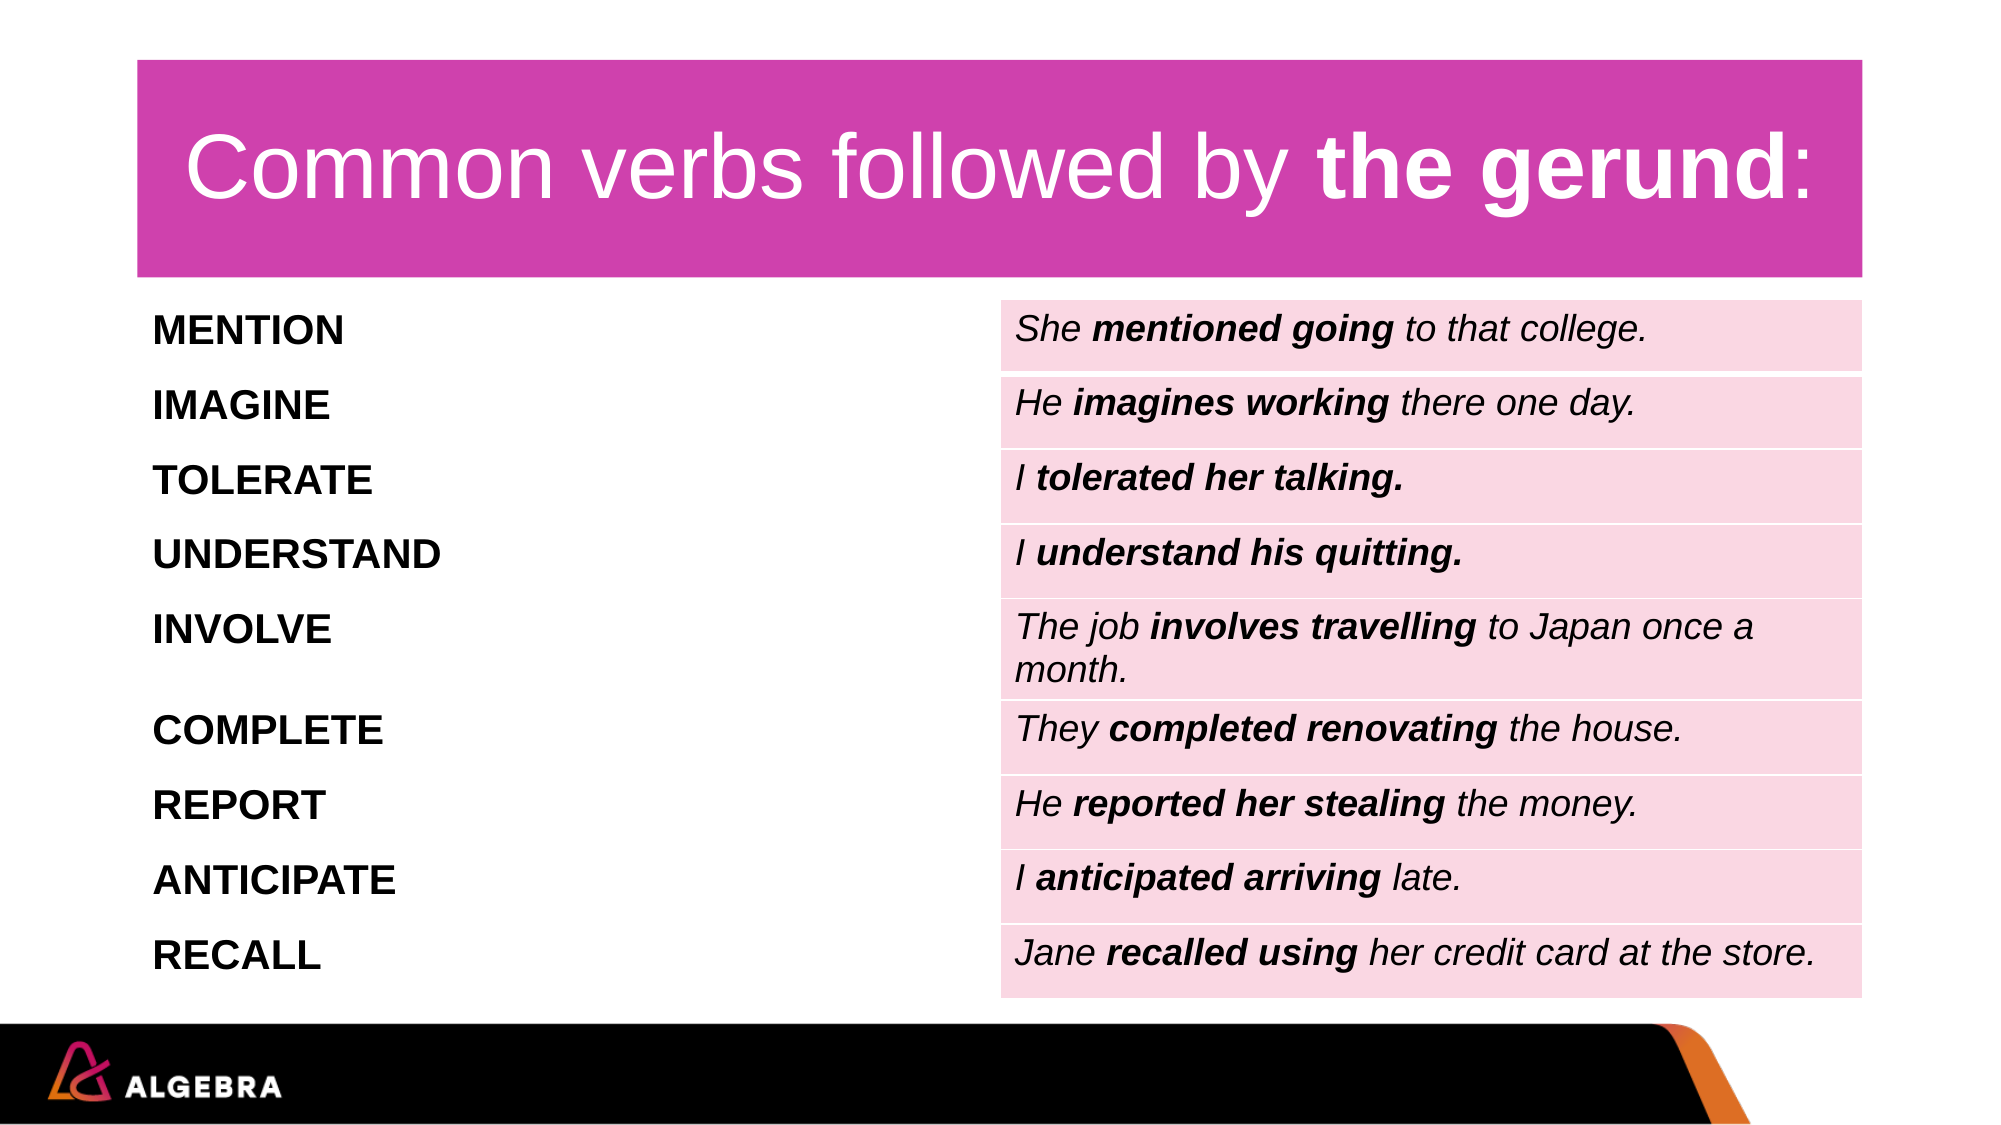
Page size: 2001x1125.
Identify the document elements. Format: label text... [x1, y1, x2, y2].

picture [0, 1023, 1958, 1125]
table_cell RECALL [138, 925, 999, 998]
table_cell I anticipated arriving late. [1001, 850, 1862, 923]
table_cell INVOLVE [138, 599, 999, 699]
table_cell TOLERATE [138, 450, 999, 523]
table_cell REPORT [138, 776, 999, 849]
table_cell COMPLETE [138, 701, 999, 774]
table_cell Jane recalled using her credit card at the store. [1001, 925, 1862, 998]
table_cell They completed renovating the house. [1001, 701, 1862, 774]
table_header MENTION [138, 300, 999, 371]
table_cell ANTICIPATE [138, 850, 999, 923]
table_cell He reported her stealing the money. [1001, 776, 1862, 849]
table_header She mentioned going to that college. [1001, 300, 1862, 371]
table_cell The job involves travelling to Japan once a month. [1001, 599, 1862, 699]
table_cell I tolerated her talking. [1001, 450, 1862, 523]
table_cell UNDERSTAND [138, 525, 999, 598]
table_cell IMAGINE [138, 377, 999, 448]
table_cell I understand his quitting. [1001, 525, 1862, 598]
title Common verbs followed by the gerund: [137, 59, 1863, 278]
table_cell He imagines working there one day. [1001, 377, 1862, 448]
